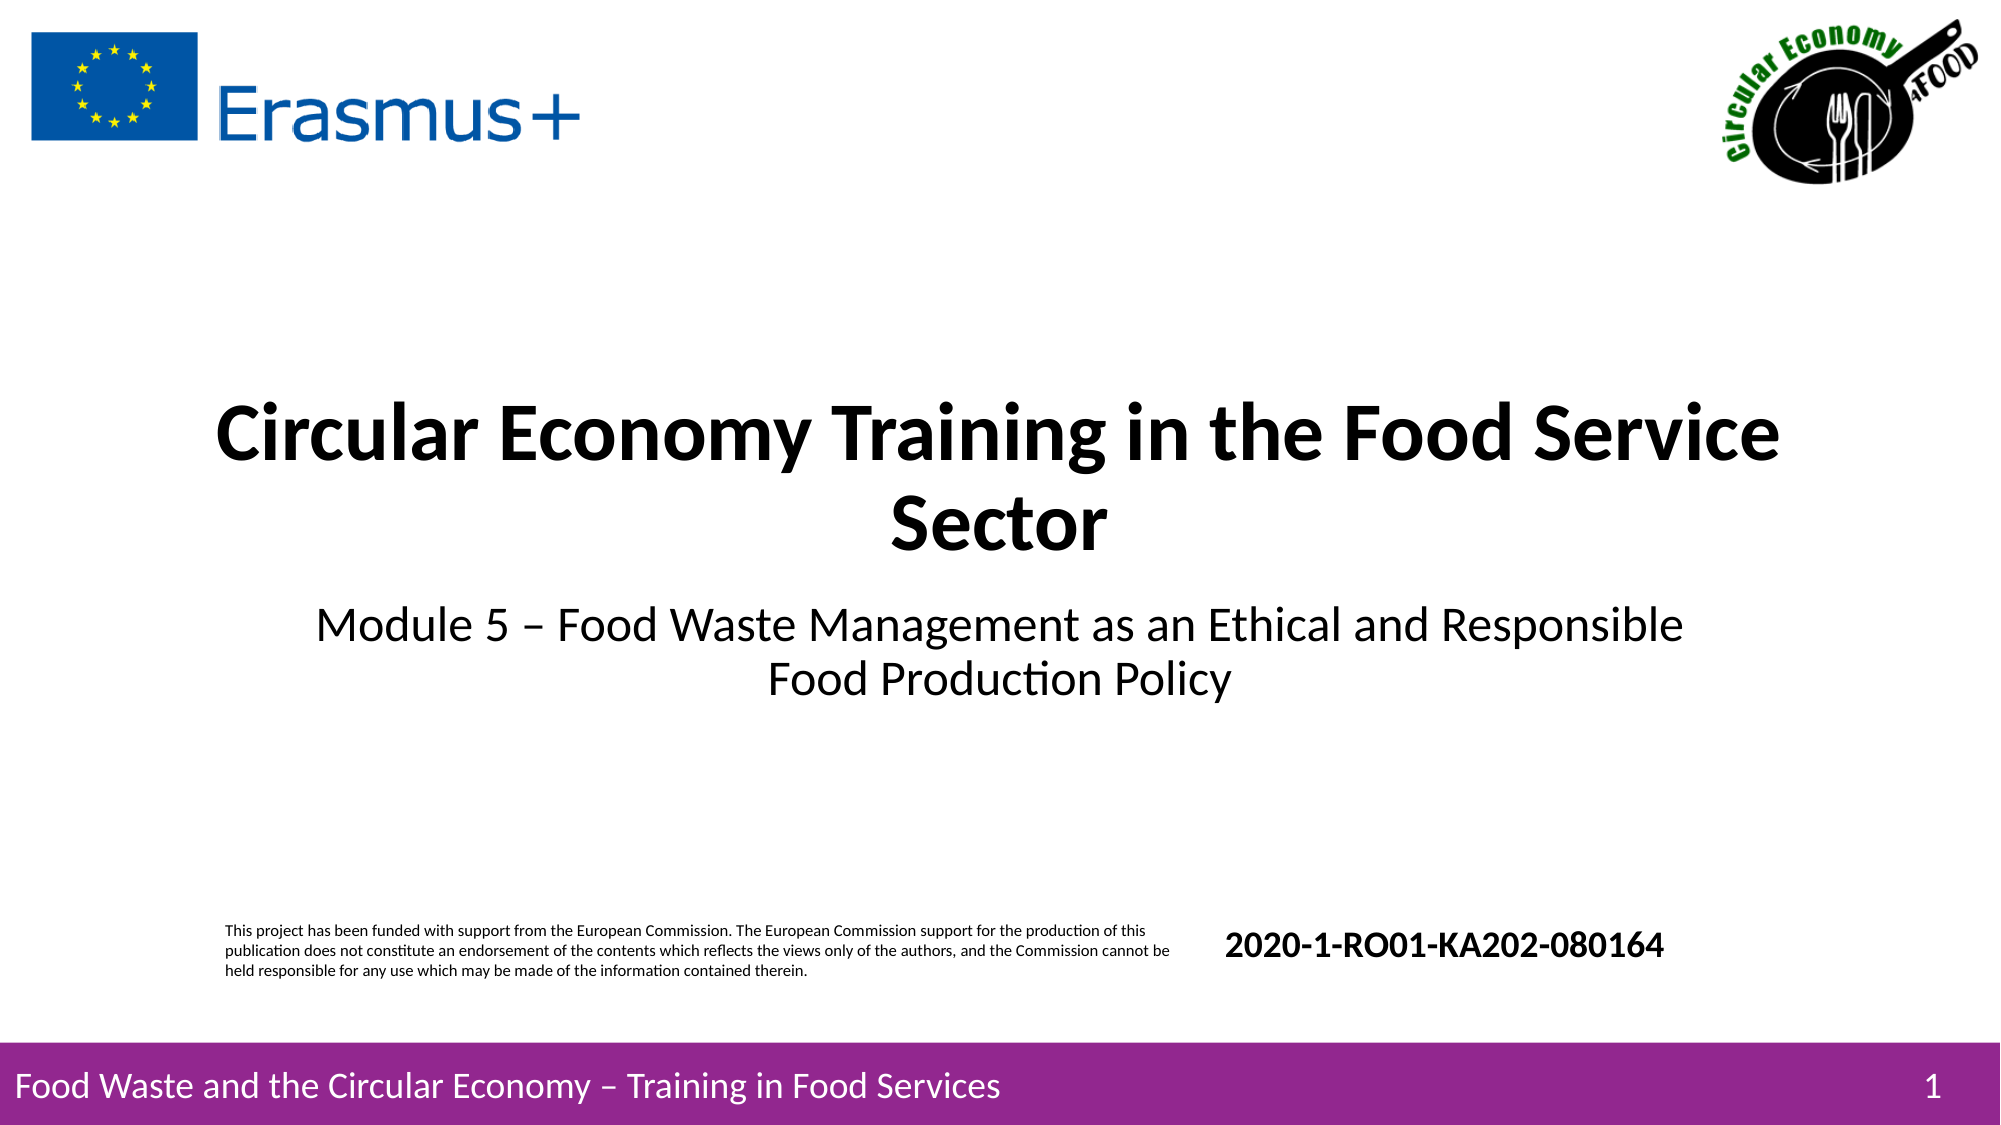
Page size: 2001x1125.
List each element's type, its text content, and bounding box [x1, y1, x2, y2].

title Circular Economy Training in the Food Service Sector [150, 402, 1850, 576]
picture [1721, 18, 1979, 185]
picture [0, 0, 612, 172]
subtitle Module 5 – Food Waste Management as an Ethical and Responsible Food Production Policy [249, 590, 1750, 807]
